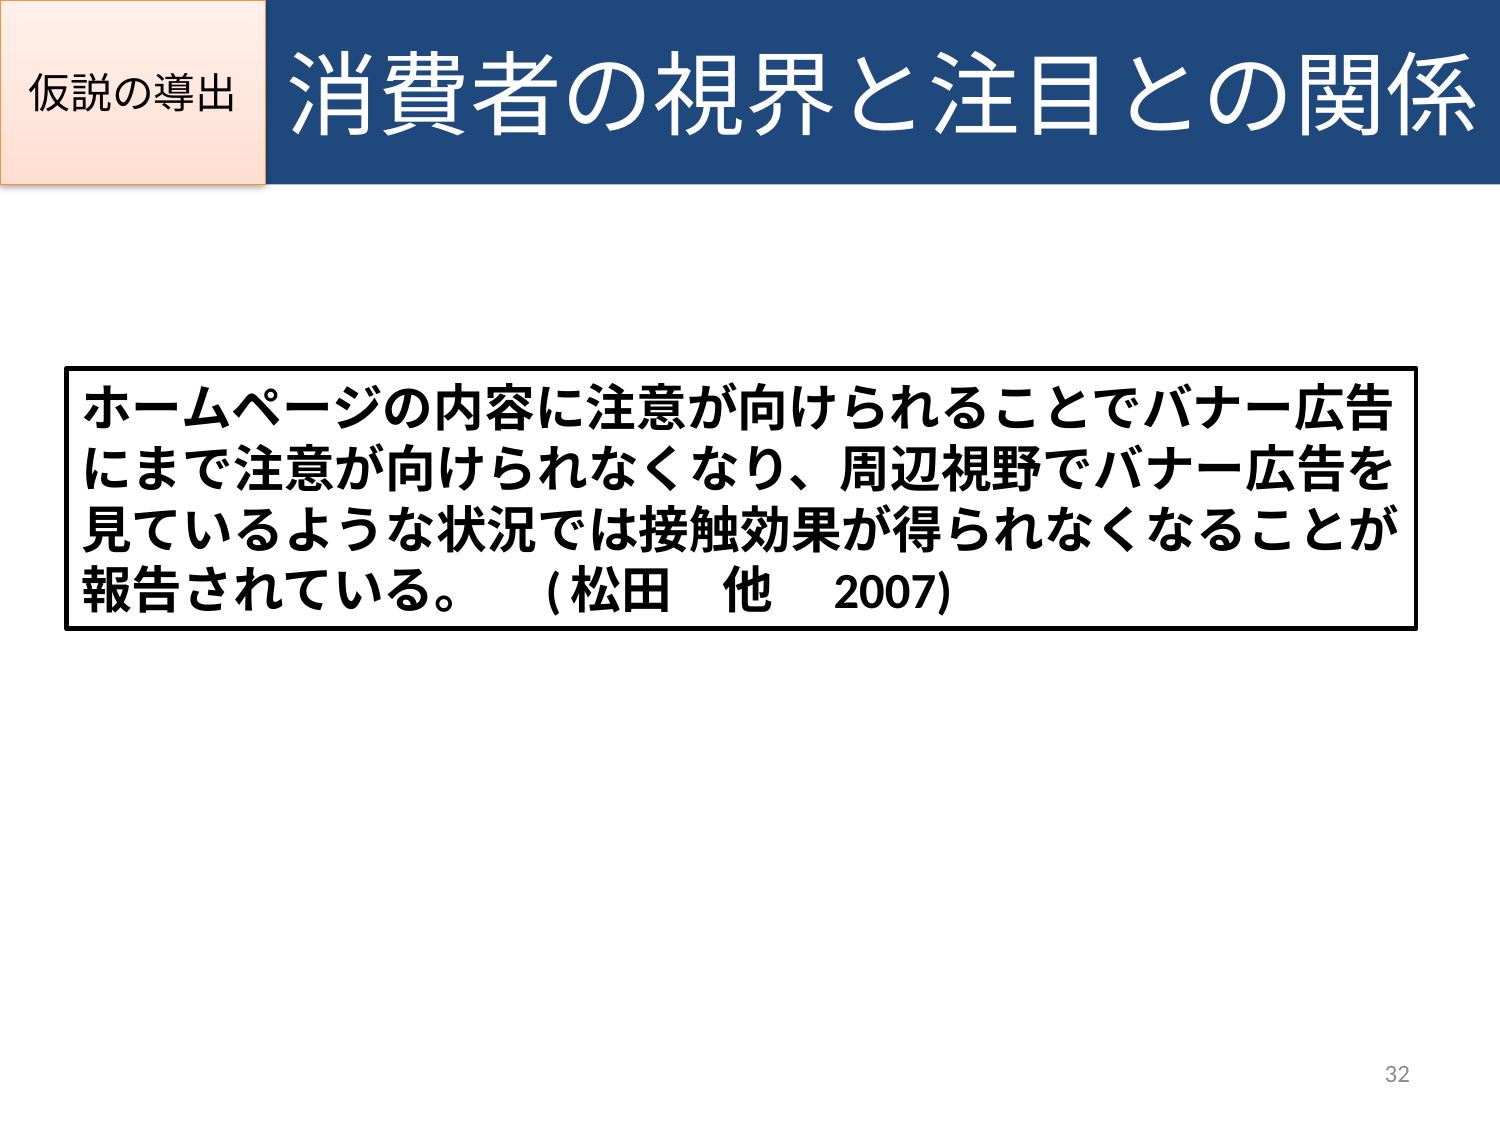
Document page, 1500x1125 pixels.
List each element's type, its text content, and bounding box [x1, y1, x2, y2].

list ホームページの内容に注意が向けられることでバナー広告にまで注意が向けられなくなり、周辺視野でバナー広告を見ているような状況では接触効果が得られなくなることが報告されている。 (松田 他 2007) [66, 368, 1417, 629]
slide_number 32 [1074, 1042, 1425, 1103]
title 消費者の視界と注目との関係 [268, 0, 1500, 185]
text_box 仮説の導出 [0, 0, 266, 185]
